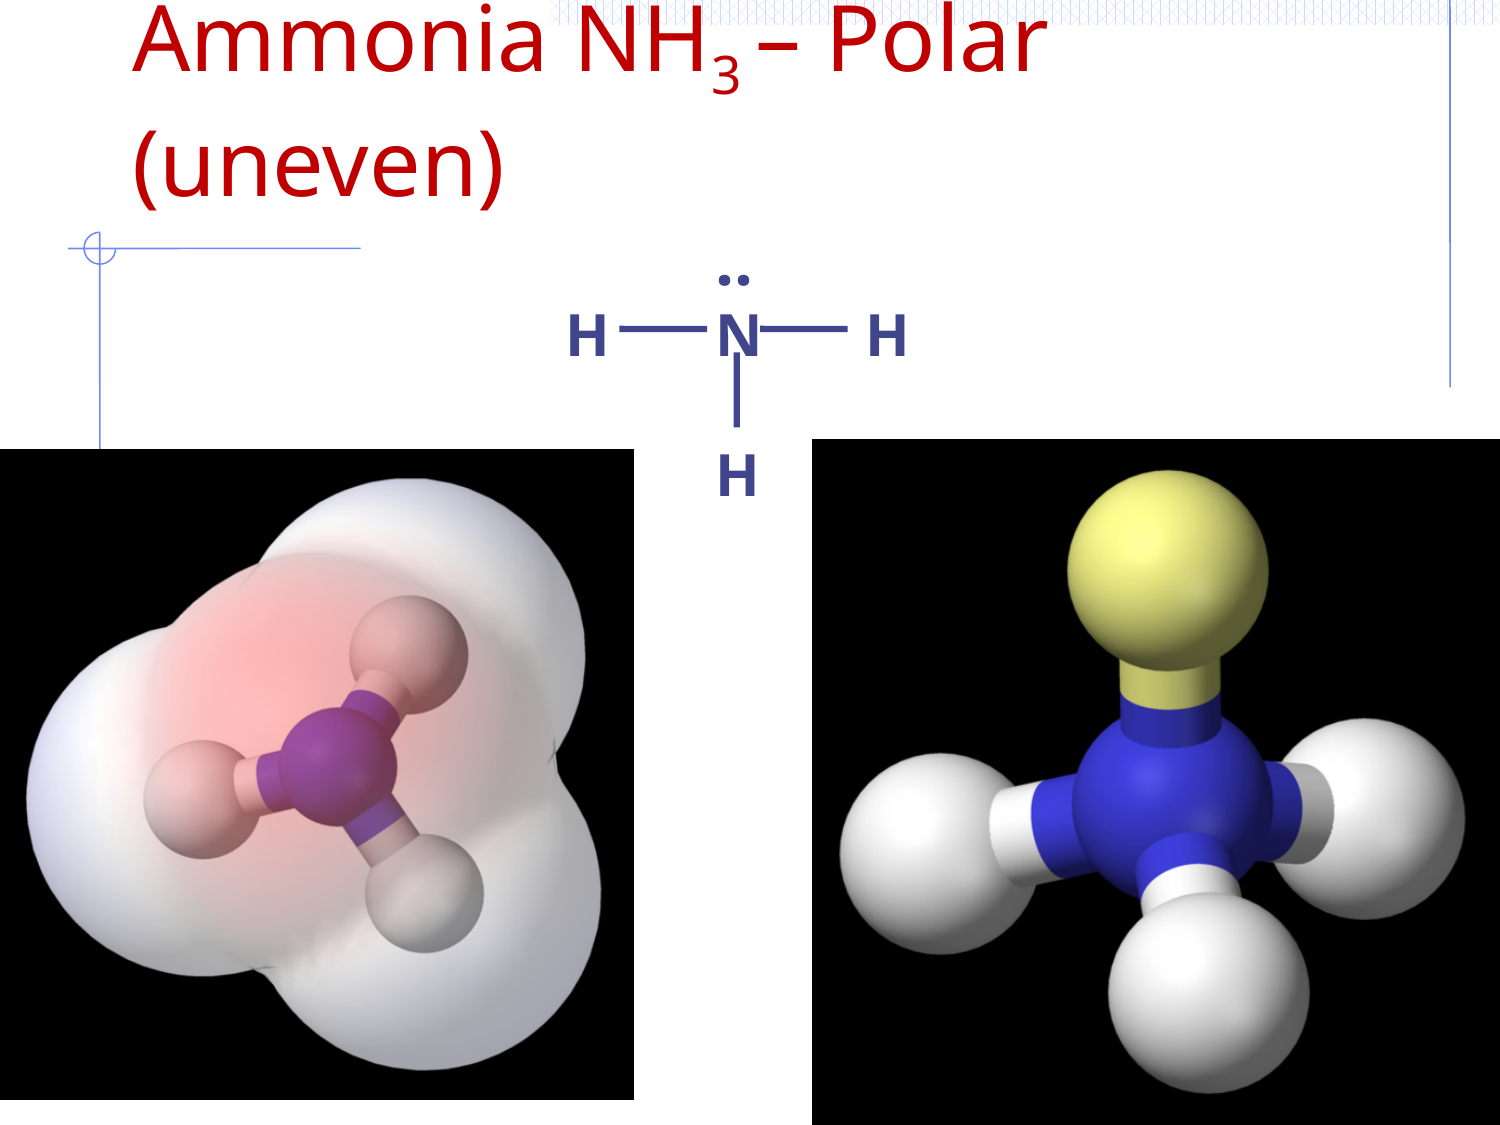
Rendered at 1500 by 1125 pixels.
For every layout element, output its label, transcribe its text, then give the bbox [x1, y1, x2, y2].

picture [0, 449, 634, 1101]
picture [812, 439, 1500, 1125]
title Ammonia NH3 – Polar (uneven) [116, 34, 1428, 223]
text_box .. H N H H [550, 223, 1026, 561]
